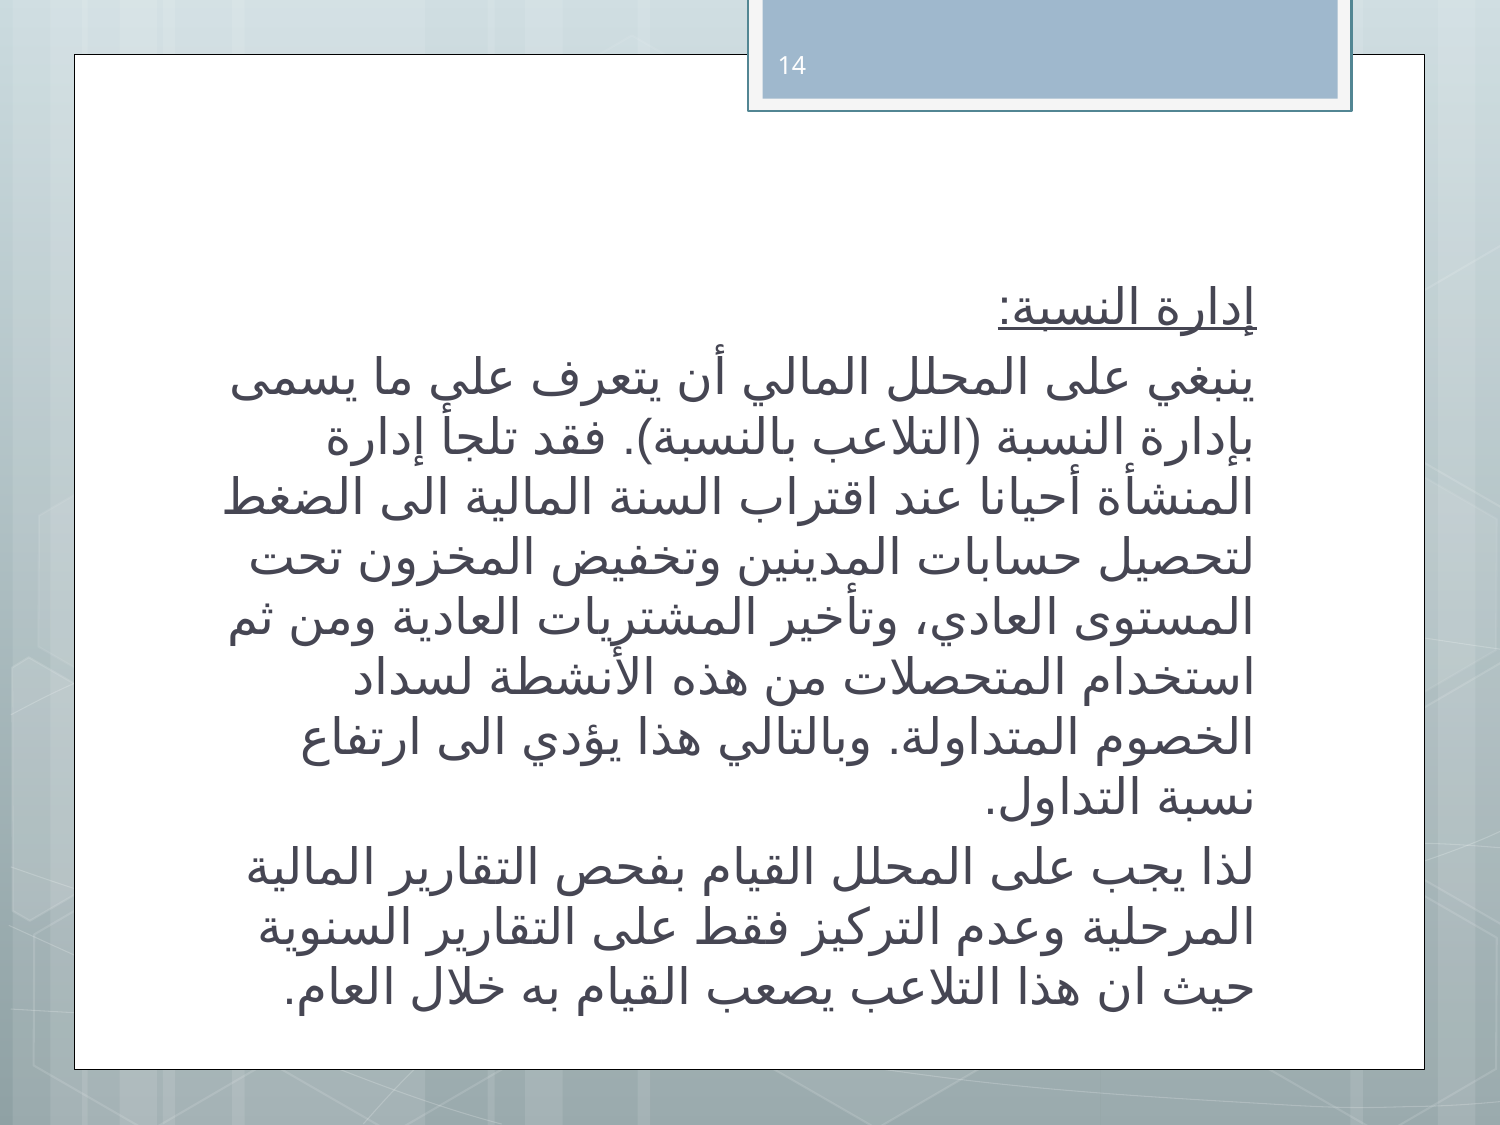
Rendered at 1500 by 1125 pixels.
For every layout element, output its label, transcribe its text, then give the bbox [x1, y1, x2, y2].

list إدارة النسبة: ينبغي على المحلل المالي أن يتعرف على ما يسمى بإدارة النسبة (التلاعب بالنسبة). فقد تلجأ إدارة المنشأة أحيانا عند اقتراب السنة المالية الى الضغط لتحصيل حسابات المدينين وتخفيض المخزون تحت المستوى العادي، وتأخير المشتريات العادية ومن ثم استخدام المتحصلات من هذه الأنشطة لسداد الخصوم المتداولة. وبالتالي هذا يؤدي الى ارتفاع نسبة التداول. لذا يجب على المحلل القيام بفحص التقارير المالية المرحلية وعدم التركيز فقط على التقارير السنوية حيث ان هذا التلاعب يصعب القيام به خلال العام. [171, 267, 1283, 957]
slide_number 14 [762, 36, 982, 97]
